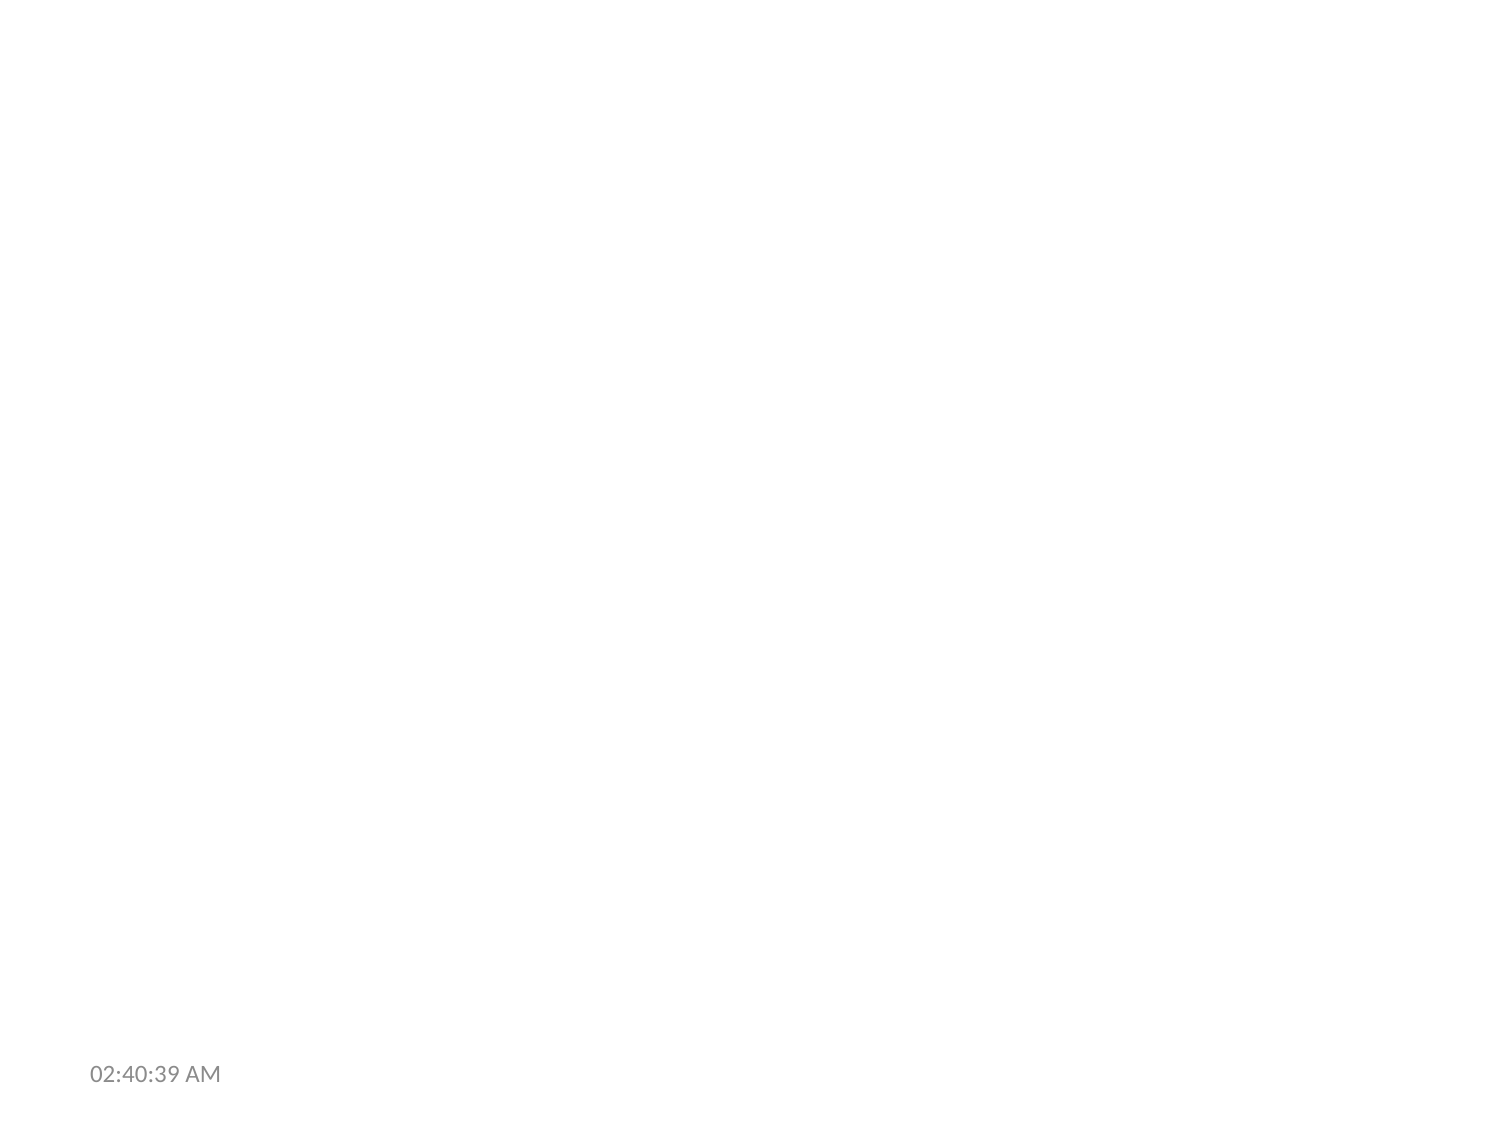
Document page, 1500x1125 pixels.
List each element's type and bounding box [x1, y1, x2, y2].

slide_number [75, 1042, 425, 1103]
